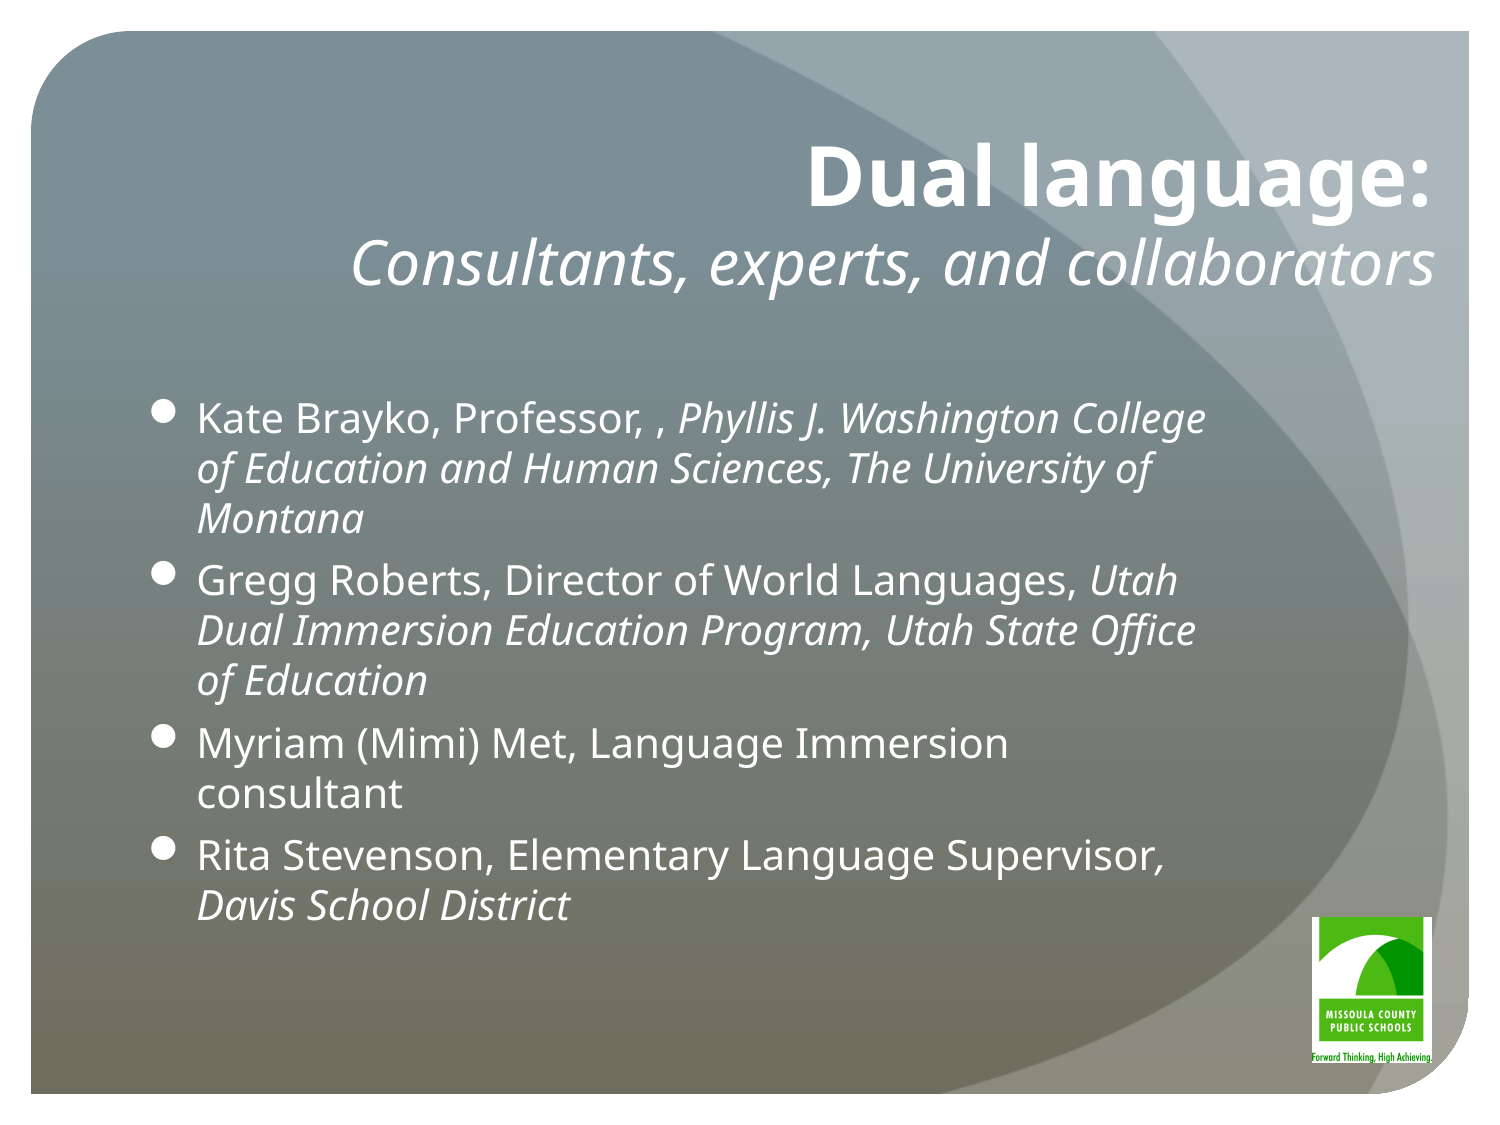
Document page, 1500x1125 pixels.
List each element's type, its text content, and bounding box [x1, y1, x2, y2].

title Dual language: Consultants, experts, and collaborators [0, 62, 1470, 306]
list Kate Brayko, Professor, , Phyllis J. Washington College of Education and Human Sciences, The University of Montana Gregg Roberts, Director of World Languages, Utah Dual Immersion Education Program, Utah State Office of Education Myriam (Mimi) Met, Language Immersion consultant Rita Stevenson, Elementary Language Supervisor, Davis School District [86, 383, 1240, 1075]
picture [24, 30, 1473, 1094]
